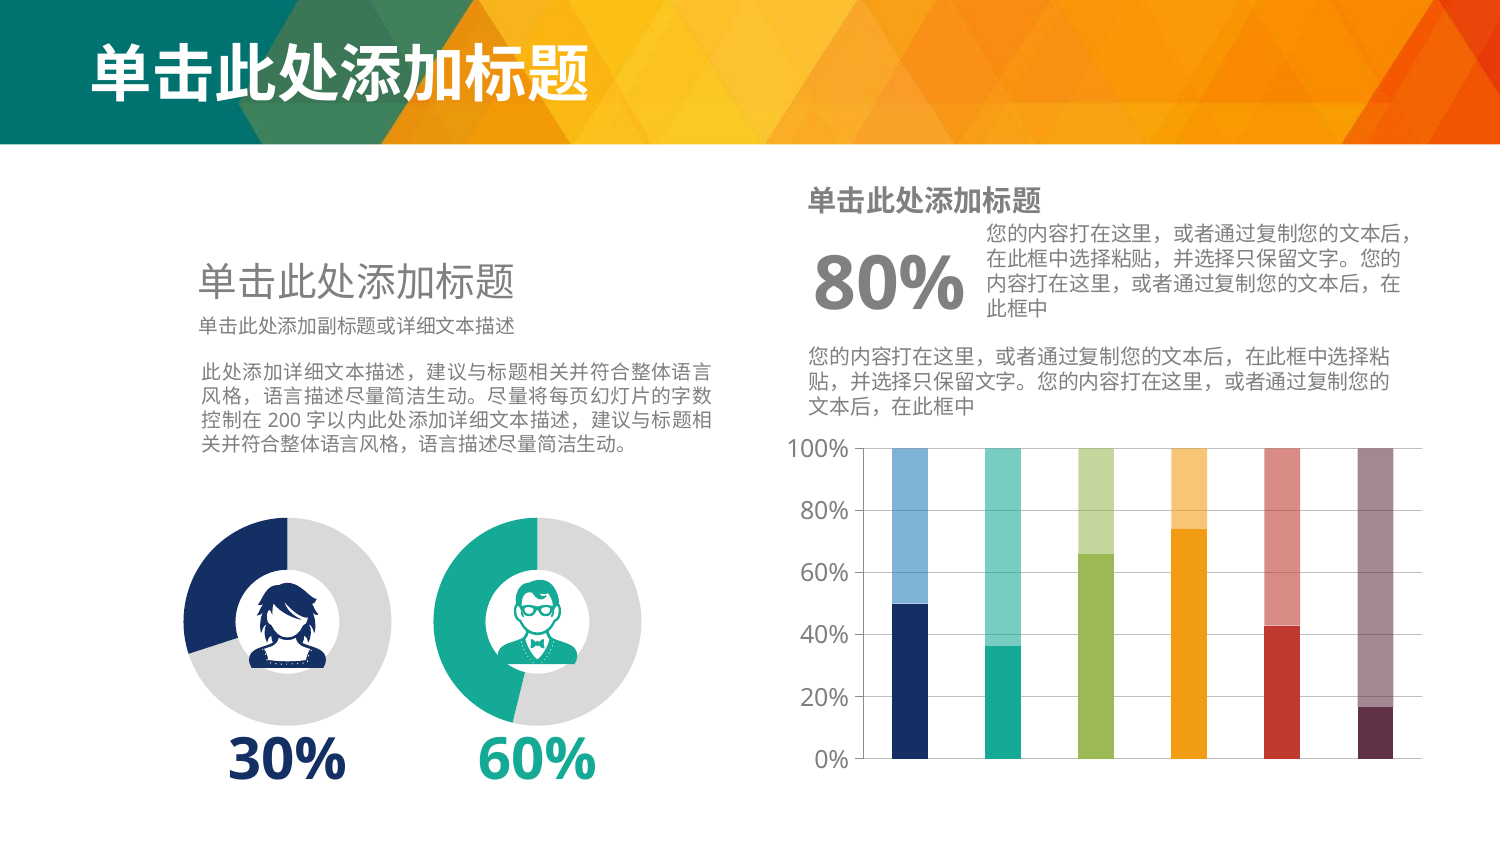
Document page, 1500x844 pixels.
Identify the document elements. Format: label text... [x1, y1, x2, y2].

chart [429, 507, 646, 737]
text_box 30% [213, 737, 362, 799]
chart [772, 423, 1436, 784]
text_box 单击此处添加标题 [75, 26, 1060, 116]
chart [179, 507, 396, 737]
text_box 单击此处添加标题 [807, 182, 1061, 218]
text_box 此处添加详细文本描述，建议与标题相关并符合整体语言风格，语言描述尽量简洁生动。尽量将每页幻灯片的字数控制在200字以内此处添加详细文本描述，建议与标题相关并符合整体语言风格，语言描述尽量简洁生动。 [196, 354, 718, 460]
text_box 您的内容打在这里，或者通过复制您的文本后，在此框中选择粘贴，并选择只保留文字。您的内容打在这里，或者通过复制您的文本后，在此框中 [986, 220, 1405, 321]
text_box 单击此处添加标题 [192, 251, 521, 310]
picture [0, 0, 1500, 144]
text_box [248, 575, 327, 668]
text_box 单击此处添加副标题或详细文本描述 [193, 310, 521, 343]
text_box 60% [463, 737, 612, 799]
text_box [497, 579, 578, 665]
text_box 您的内容打在这里，或者通过复制您的文本后，在此框中选择粘贴，并选择只保留文字。您的内容打在这里，或者通过复制您的文本后，在此框中 [808, 343, 1397, 419]
text_box 80% [813, 234, 967, 325]
